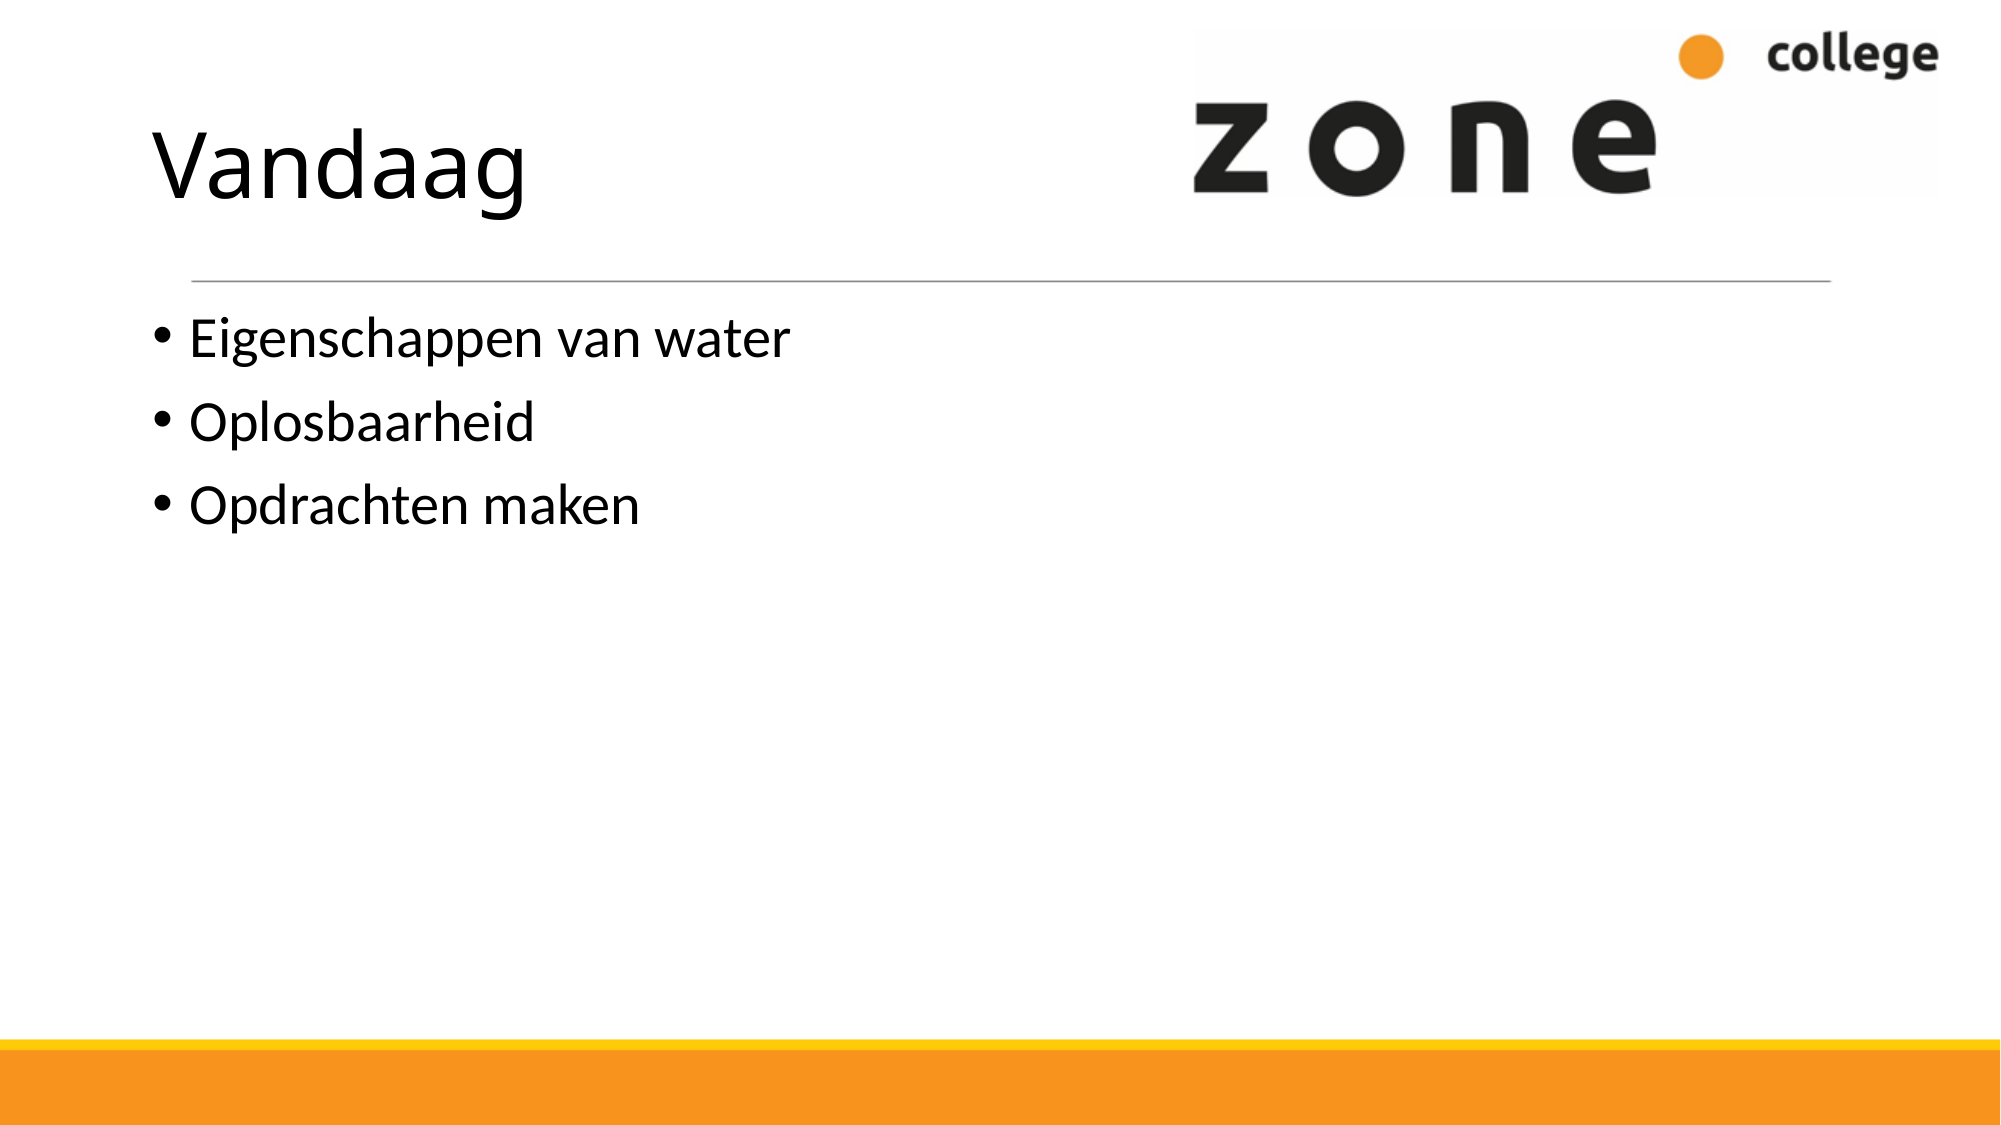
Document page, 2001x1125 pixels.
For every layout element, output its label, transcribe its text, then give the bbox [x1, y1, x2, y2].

picture [0, 0, 2001, 1125]
list Eigenschappen van water Oplosbaarheid Opdrachten maken [137, 299, 1863, 1014]
title Vandaag [137, 59, 1863, 278]
